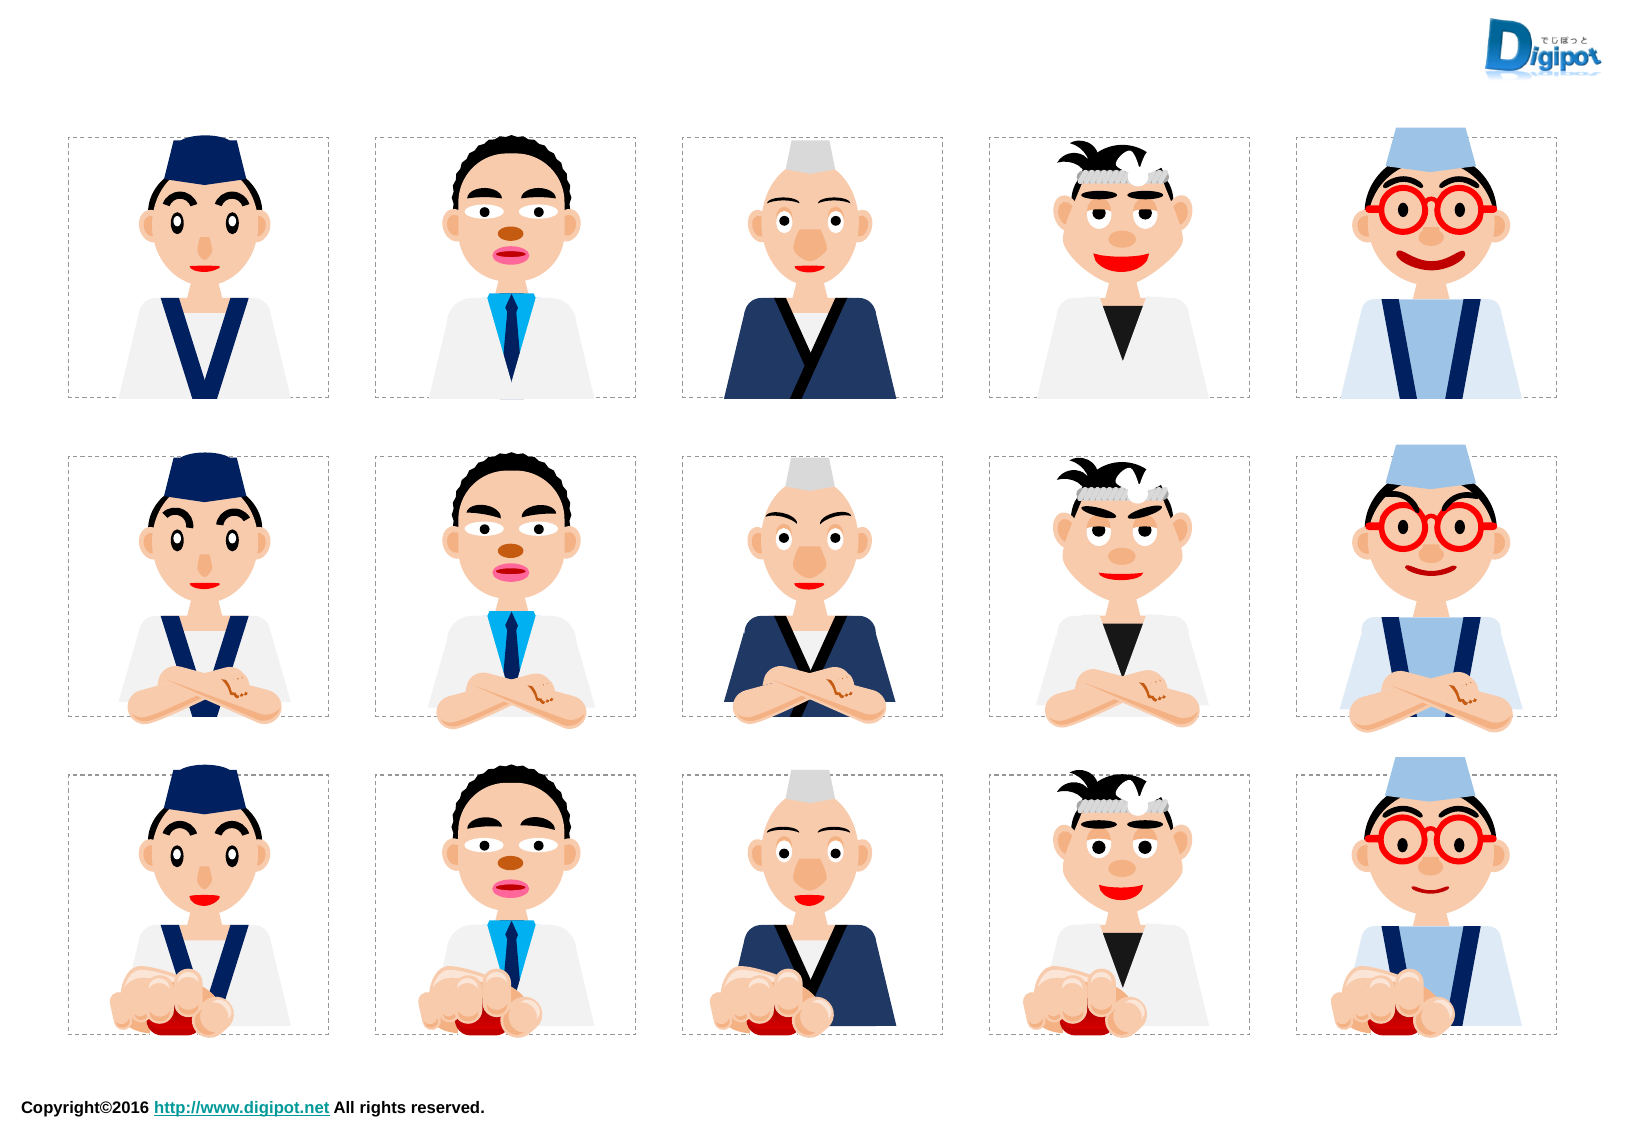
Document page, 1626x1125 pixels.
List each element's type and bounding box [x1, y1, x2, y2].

text_box [711, 769, 897, 1060]
text_box [118, 135, 292, 400]
text_box [1339, 444, 1523, 721]
text_box [1340, 127, 1523, 400]
text_box [419, 764, 595, 1060]
picture [1485, 18, 1602, 82]
text_box [1024, 769, 1210, 1060]
text_box [1332, 756, 1523, 1060]
text_box [118, 452, 292, 718]
text_box [111, 764, 292, 1060]
text_box [428, 134, 595, 400]
text_box [427, 451, 596, 719]
text_box [723, 140, 897, 400]
text_box [1035, 457, 1210, 718]
text_box [723, 457, 896, 718]
text_box [1036, 140, 1210, 400]
